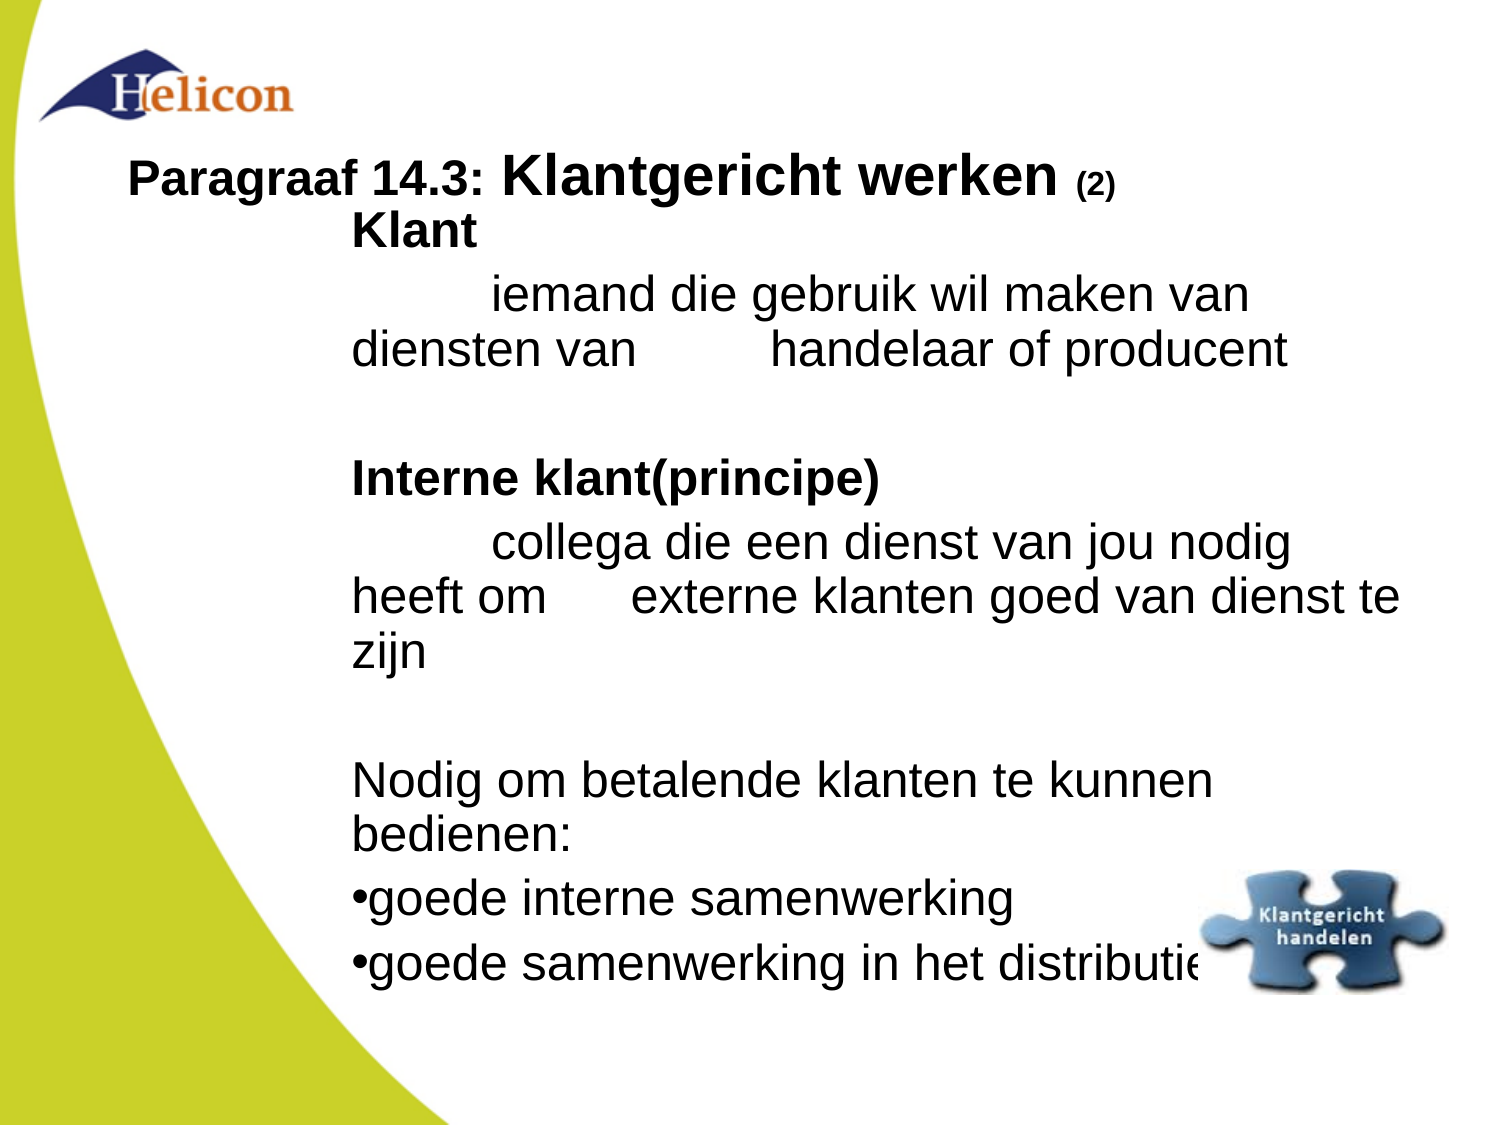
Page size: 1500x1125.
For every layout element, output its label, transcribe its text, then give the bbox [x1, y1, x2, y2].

list Klant iemand die gebruik wil maken van diensten van handelaar of producent Interne klant(principe) collega die een dienst van jou nodig heeft om externe klanten goed van dienst te zijn Nodig om betalende klanten te kunnen bedienen: goede interne samenwerking goede samenwerking in het distributiekanaal [336, 196, 1425, 1005]
picture [0, 0, 1500, 1125]
title Paragraaf 14.3: Klantgericht werken (2) [112, 78, 1463, 266]
